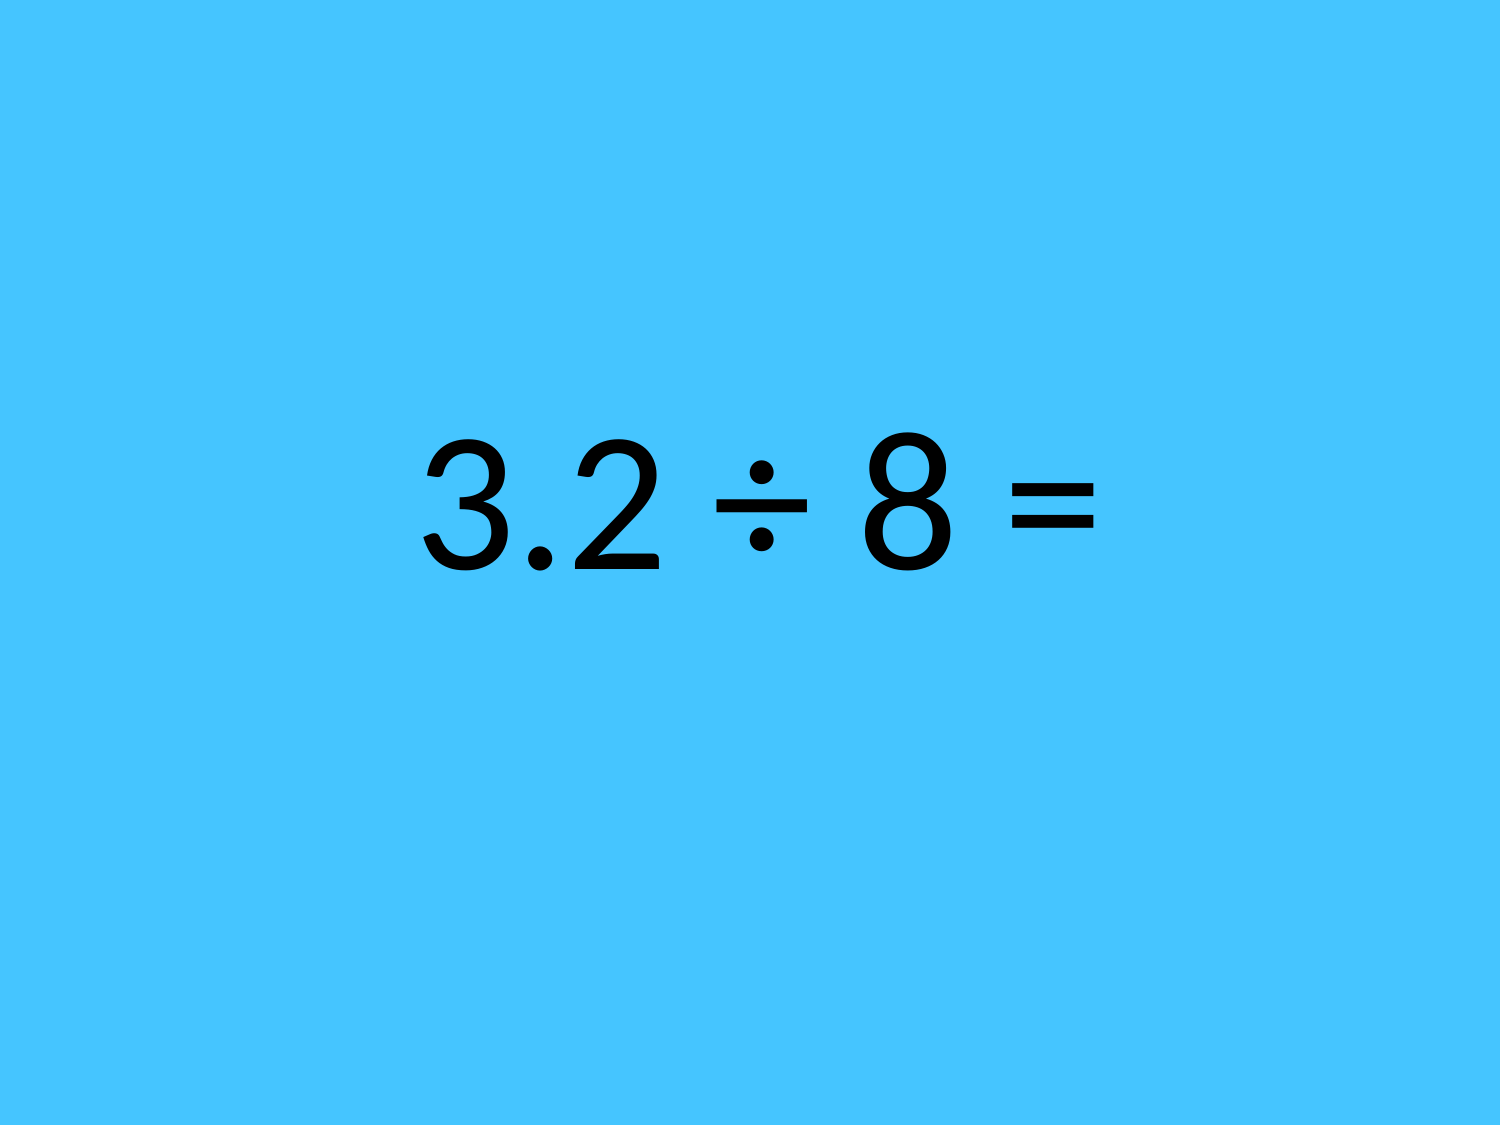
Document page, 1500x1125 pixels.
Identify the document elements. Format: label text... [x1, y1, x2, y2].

text_box 3.2 ÷ 8 = [399, 362, 1138, 618]
